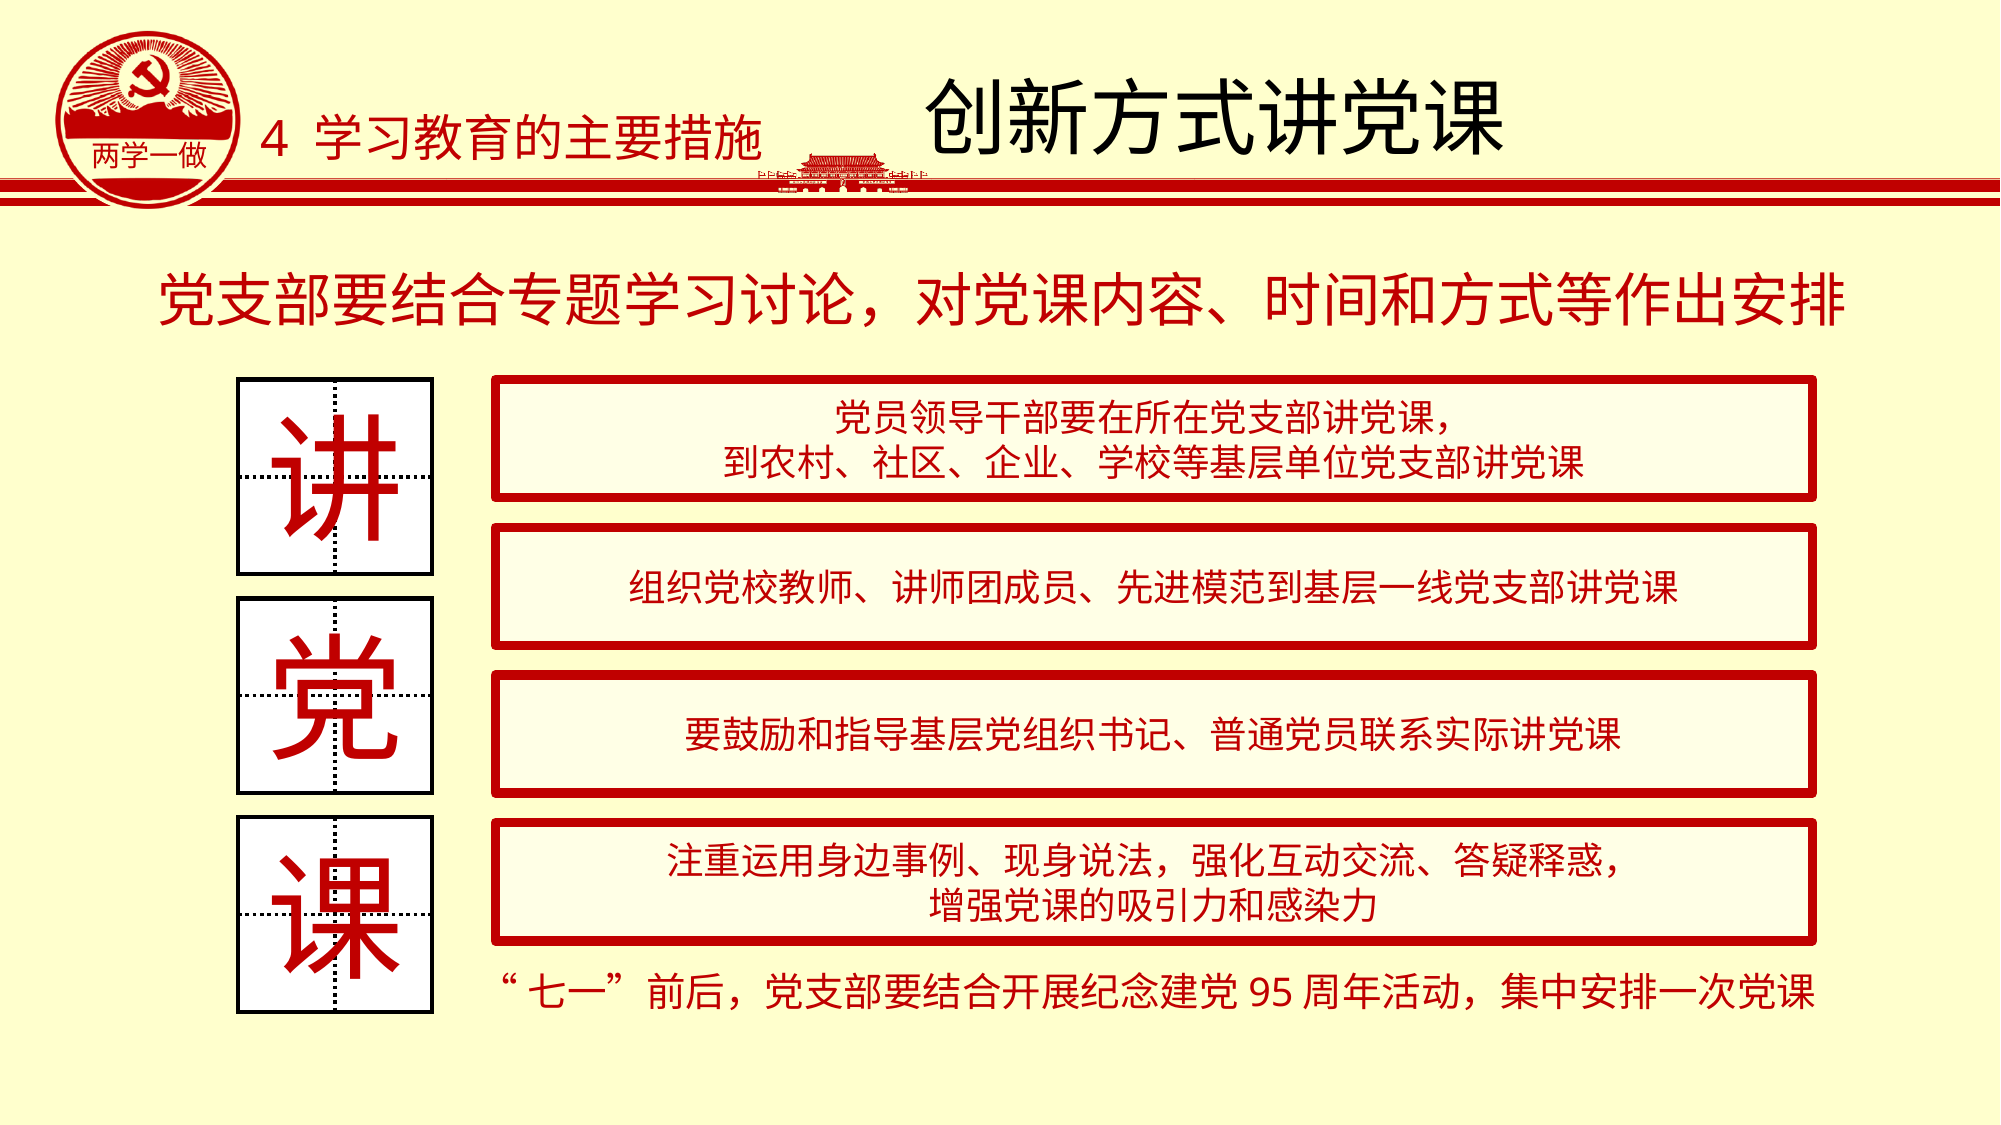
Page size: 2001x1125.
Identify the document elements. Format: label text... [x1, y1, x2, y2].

text_box “七一”前后，党支部要结合开展纪念建党95周年活动，集中安排一次党课 [464, 959, 1832, 1022]
text_box 组织党校教师、讲师团成员、先进模范到基层一线党支部讲党课 [495, 527, 1813, 646]
text_box 要鼓励和指导基层党组织书记、普通党员联系实际讲党课 [495, 675, 1813, 794]
text_box 党员领导干部要在所在党支部讲党课， 到农村、社区、企业、学校等基层单位党支部讲党课 [495, 379, 1813, 498]
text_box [237, 817, 433, 1012]
text_box 注重运用身边事例、现身说法，强化互动交流、答疑释惑， 增强党课的吸引力和感染力 [495, 822, 1813, 941]
title 创新方式讲党课 [919, 56, 1983, 188]
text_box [237, 598, 433, 793]
picture [0, 9, 2000, 228]
text_box 党支部要结合专题学习讨论，对党课内容、时间和方式等作出安排 [142, 256, 1862, 341]
list 4 学习教育的主要措施 [255, 97, 798, 183]
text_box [237, 379, 433, 574]
